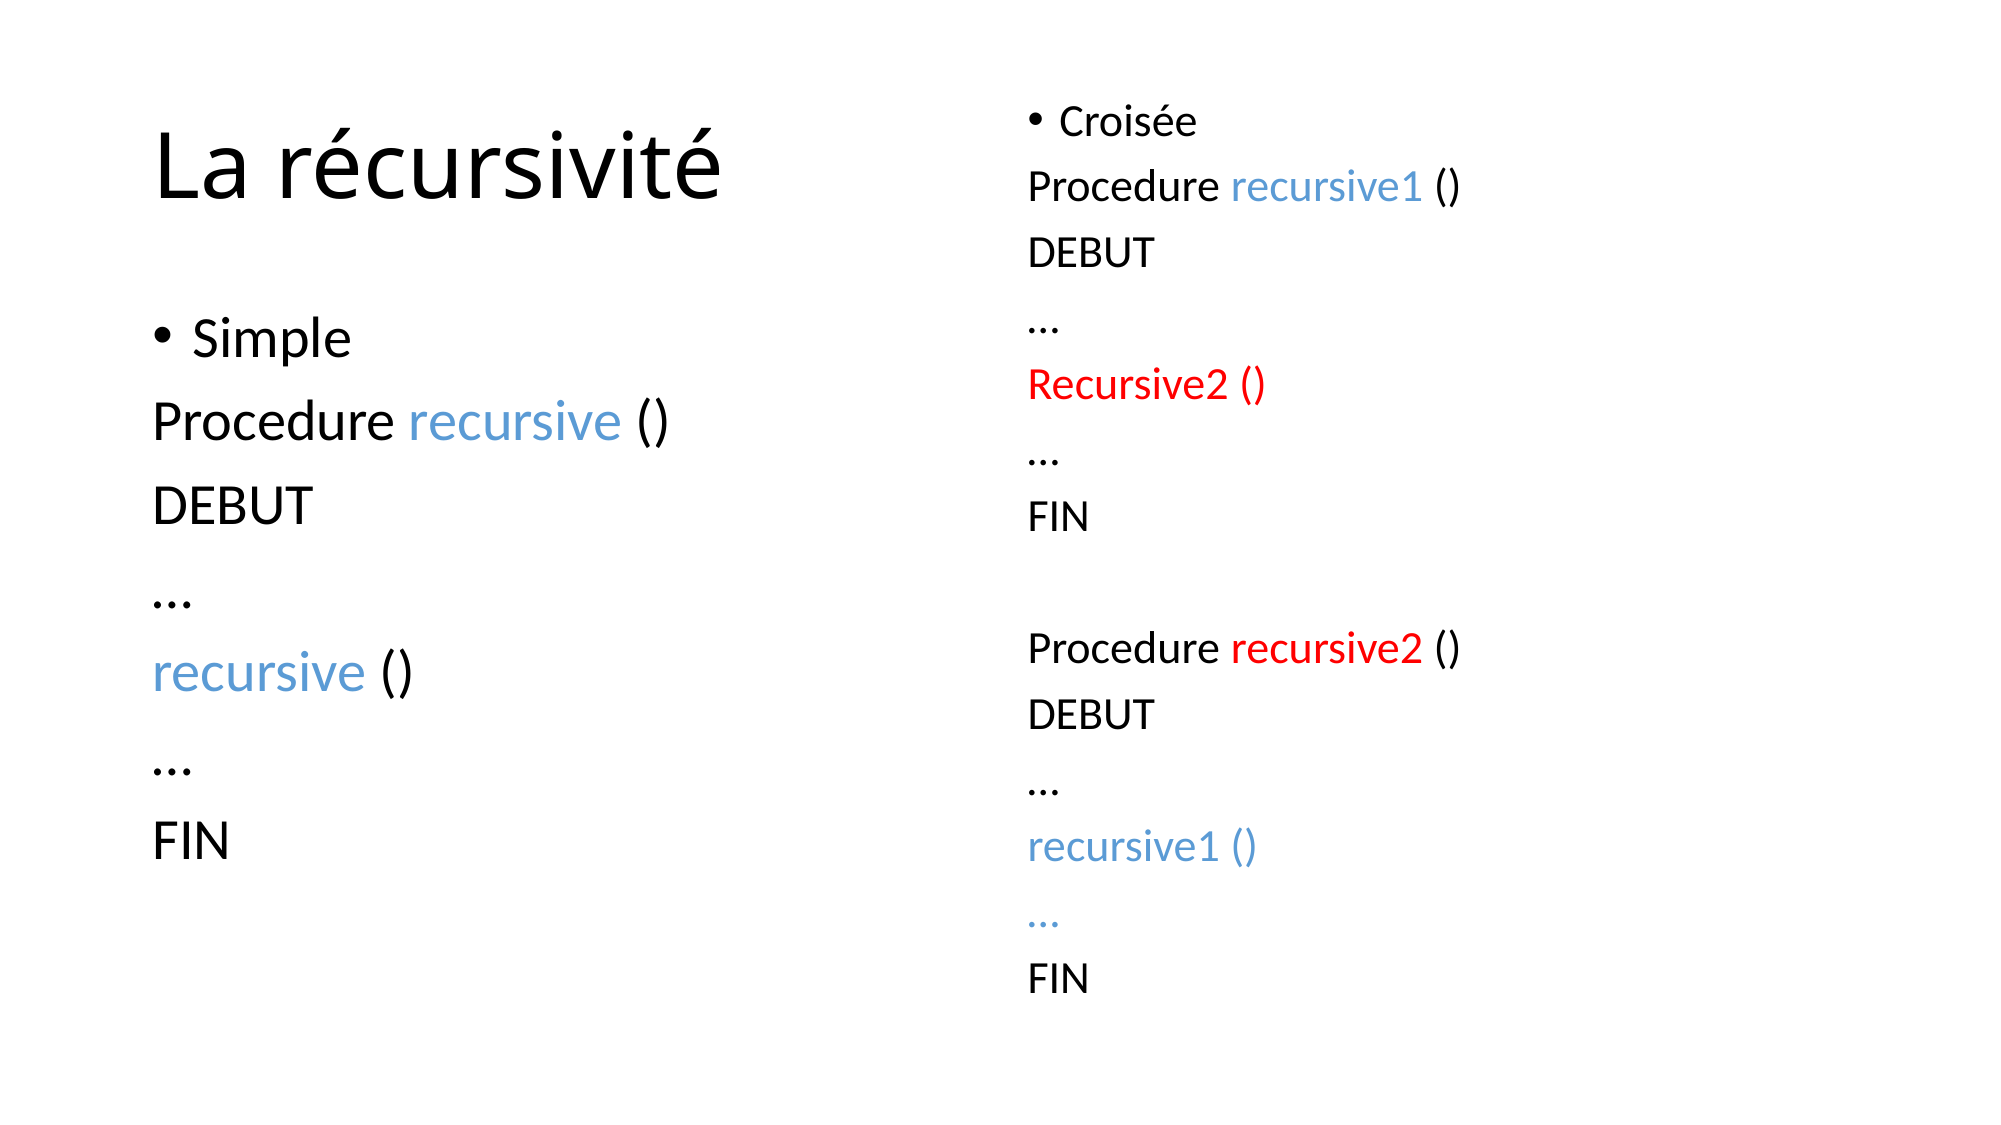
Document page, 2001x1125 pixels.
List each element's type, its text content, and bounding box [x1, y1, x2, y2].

title La récursivité [137, 59, 1863, 278]
list Simple Procedure recursive () DEBUT … recursive () … FIN [137, 299, 988, 1014]
list Croisée Procedure recursive1 () DEBUT … Recursive2 () … FIN Procedure recursive2 () DEBUT … recursive1 () … FIN [1012, 88, 1863, 1014]
